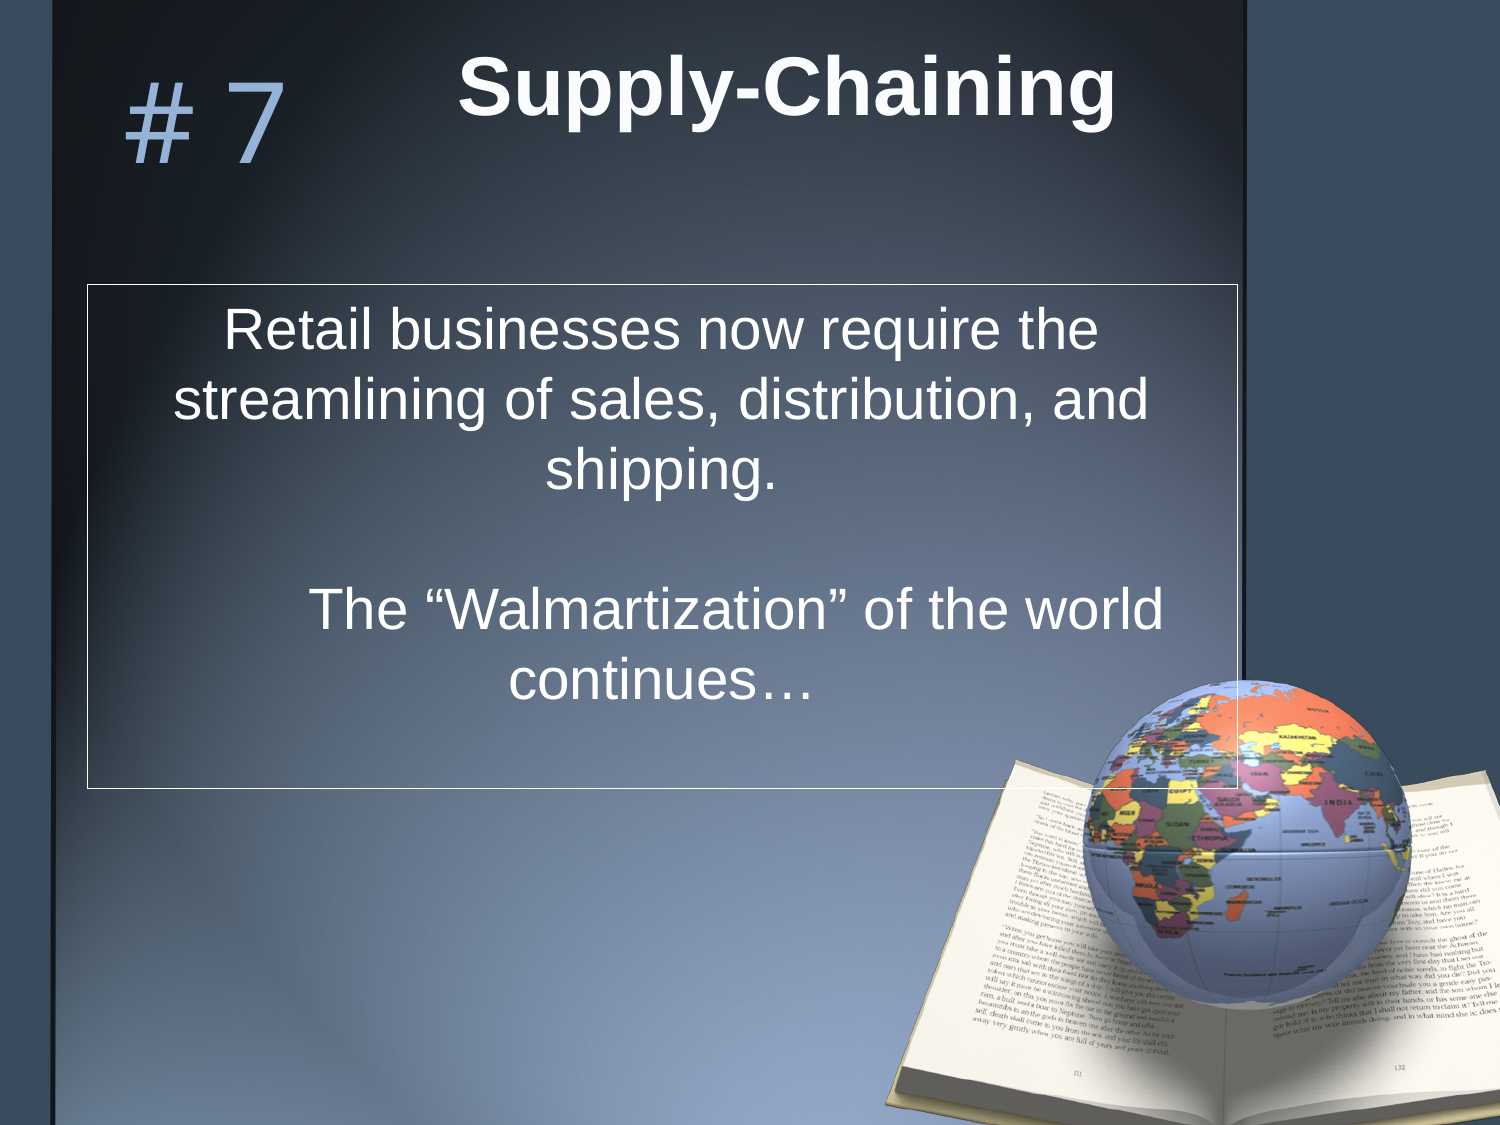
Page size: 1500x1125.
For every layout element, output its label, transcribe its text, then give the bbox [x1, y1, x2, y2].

title # 7 [49, 0, 363, 238]
text_box Supply-Chaining [337, 24, 1239, 140]
text_box Retail businesses now require the streamlining of sales, distribution, and shipping. The “Walmartization” of the world continues… [87, 284, 1238, 789]
picture [0, 0, 1500, 1125]
